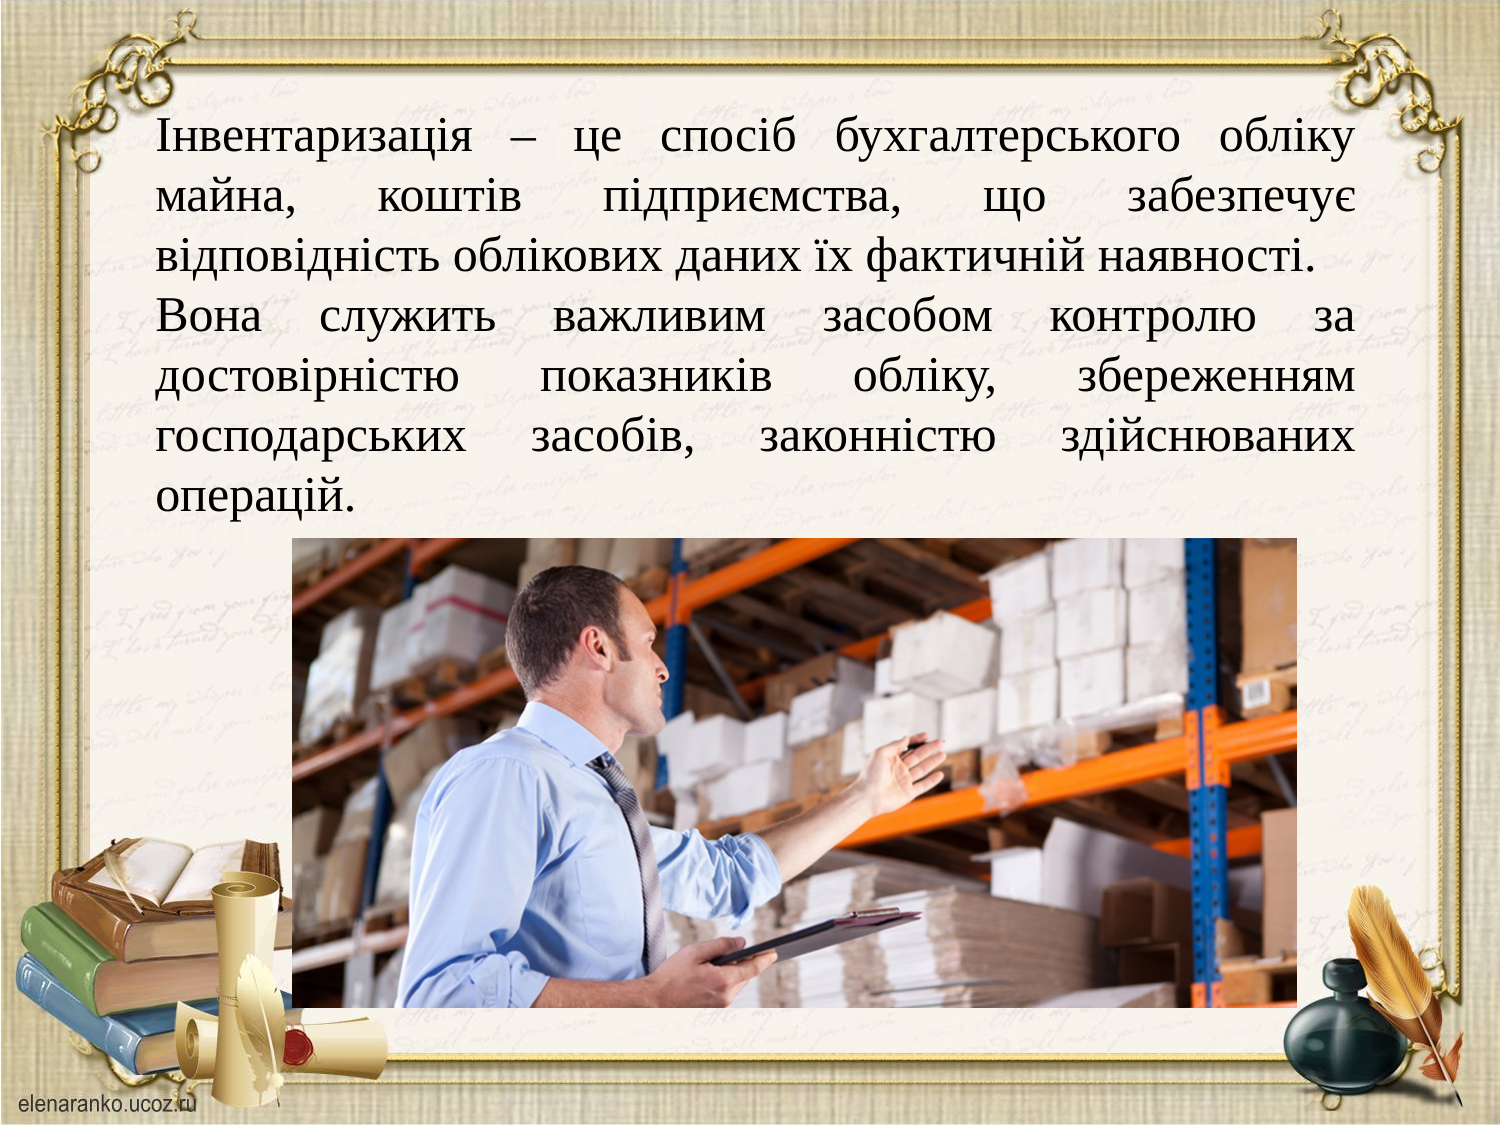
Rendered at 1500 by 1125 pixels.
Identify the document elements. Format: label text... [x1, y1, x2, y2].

picture [0, 0, 1500, 1125]
text_box Інвентаризація – це спосіб бухгалтерського обліку майна, коштів підприємства, що забезпечує відповідність облікових даних їх фактичній наявності. Вона служить важливим засобом контролю за достовірністю показників обліку, збереженням господарських засобів, законністю здійснюваних операцій. [140, 93, 1371, 529]
text_box [25, 0, 1357, 520]
